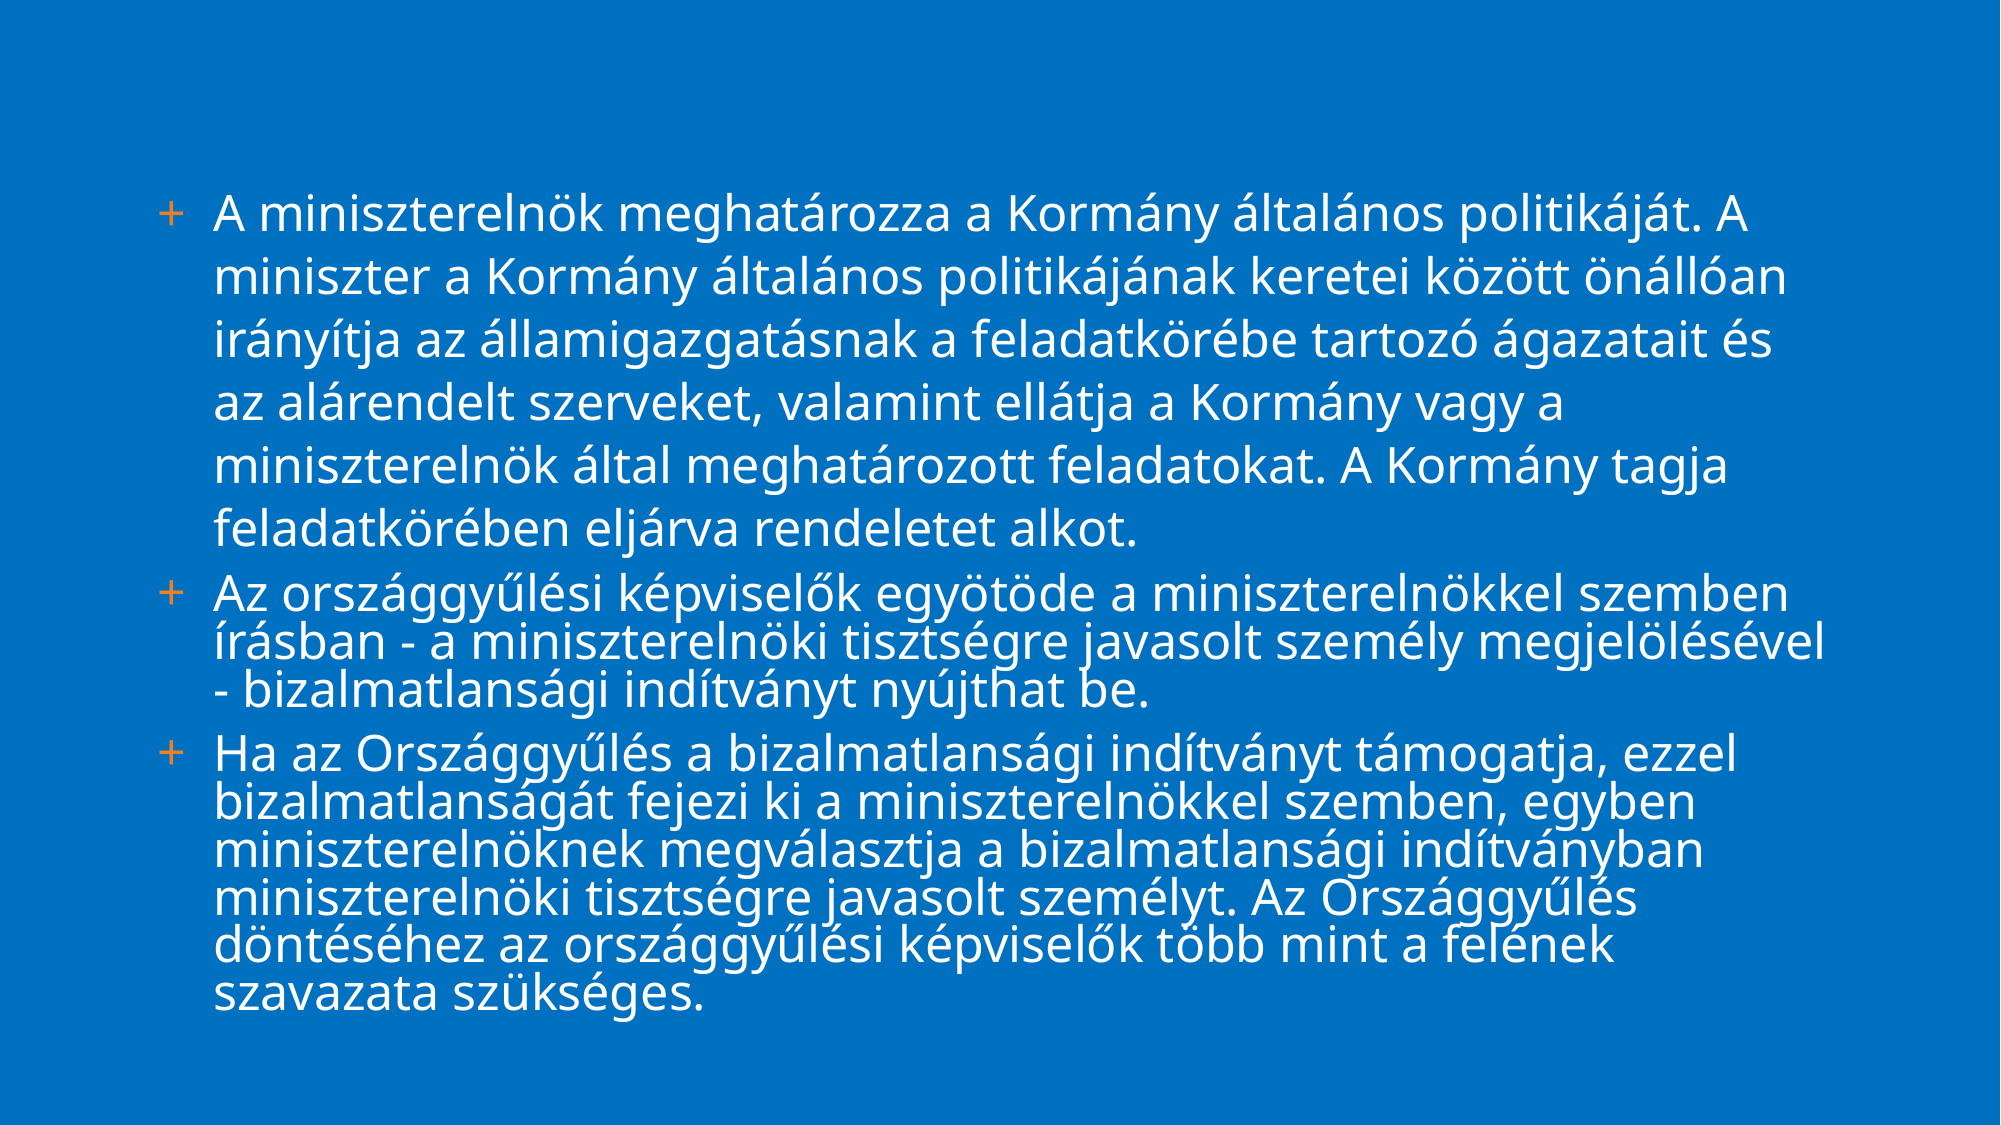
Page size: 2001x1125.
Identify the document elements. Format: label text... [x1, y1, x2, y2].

list A miniszterelnök meghatározza a Kormány általános politikáját. A miniszter a Kormány általános politikájának keretei között önállóan irányítja az államigazgatásnak a feladatkörébe tartozó ágazatait és az alárendelt szerveket, valamint ellátja a Kormány vagy a miniszterelnök által meghatározott feladatokat. A Kormány tagja feladatkörében eljárva rendeletet alkot. Az országgyűlési képviselők egyötöde a miniszterelnökkel szemben írásban - a miniszterelnöki tisztségre javasolt személy megjelölésével - bizalmatlansági indítványt nyújthat be. Ha az Országgyűlés a bizalmatlansági indítványt támogatja, ezzel bizalmatlanságát fejezi ki a miniszterelnökkel szemben, egyben miniszterelnöknek megválasztja a bizalmatlansági indítványban miniszterelnöki tisztségre javasolt személyt. Az Országgyűlés döntéséhez az országgyűlési képviselők több mint a felének szavazata szükséges. [142, 171, 1847, 1046]
